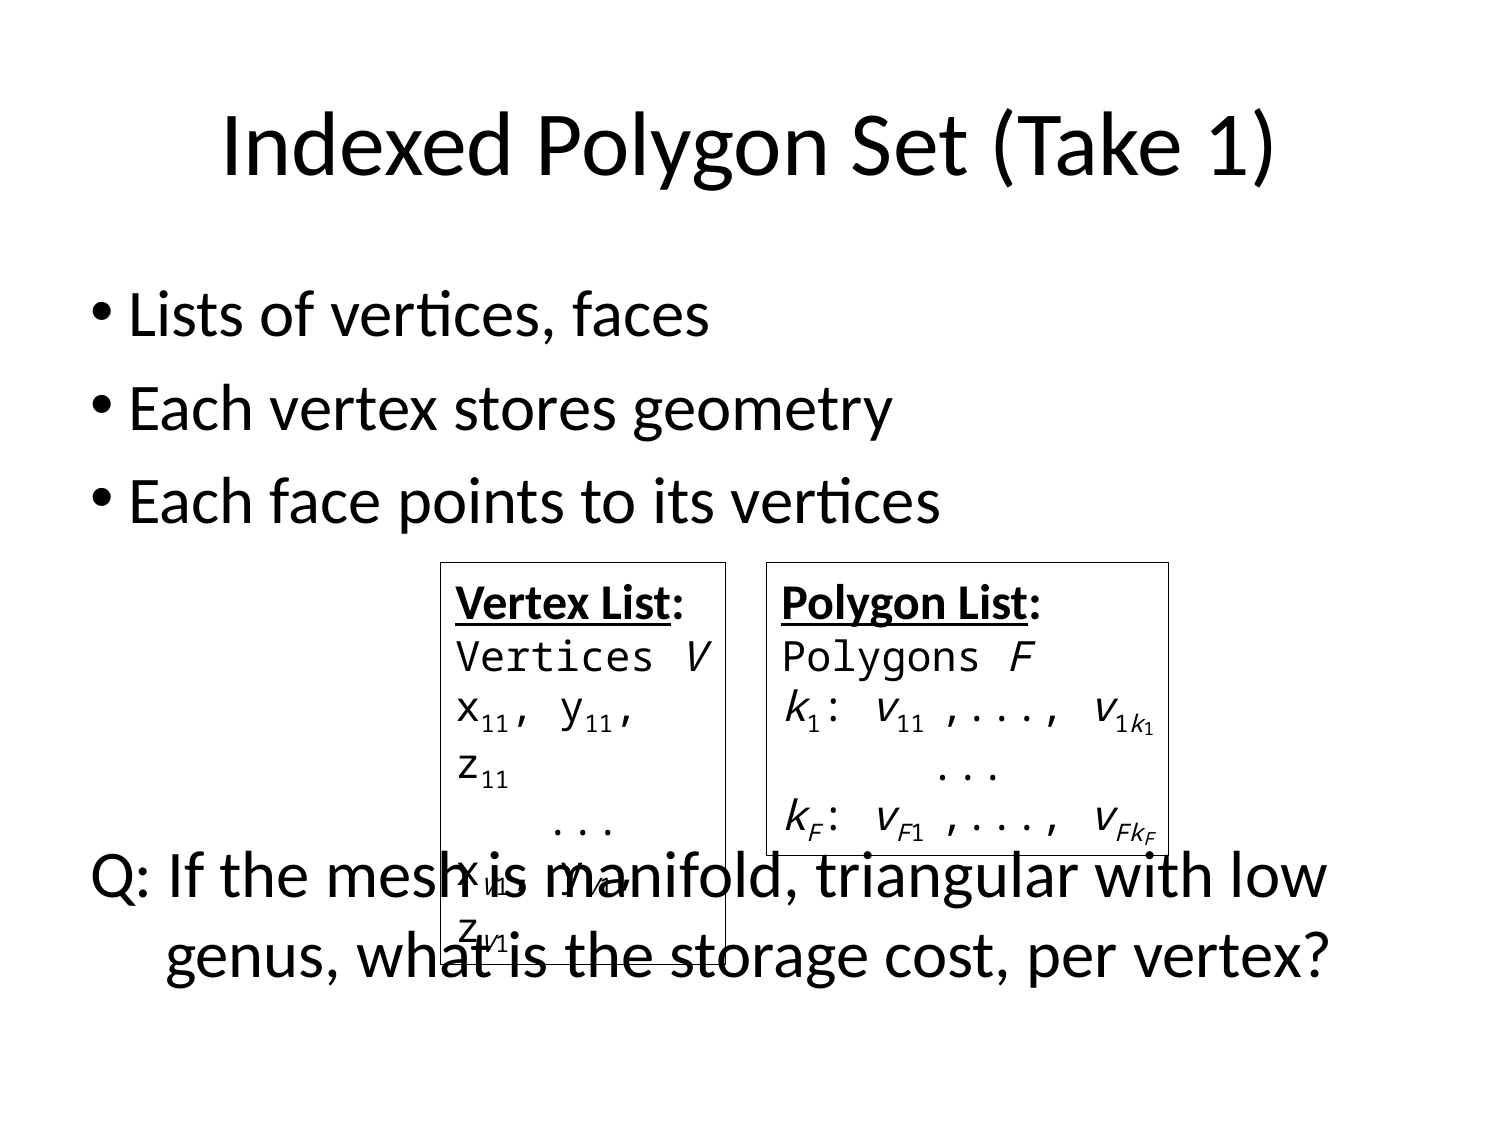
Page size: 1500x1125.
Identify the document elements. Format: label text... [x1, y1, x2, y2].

list Lists of vertices, faces Each vertex stores geometry Each face points to its vertices Q: If the mesh is manifold, triangular with low genus, what is the storage cost, per vertex? [75, 262, 1425, 1125]
text_box Vertex List: Vertices V x11, y11, z11 ... xV1, yV1, zV1 [440, 562, 726, 965]
text_box Polygon List: Polygons F k1: v11 ,..., v1k1 ... kF: vF1 ,..., vFkF [766, 562, 1169, 856]
title Indexed Polygon Set (Take 1) [75, 45, 1425, 233]
